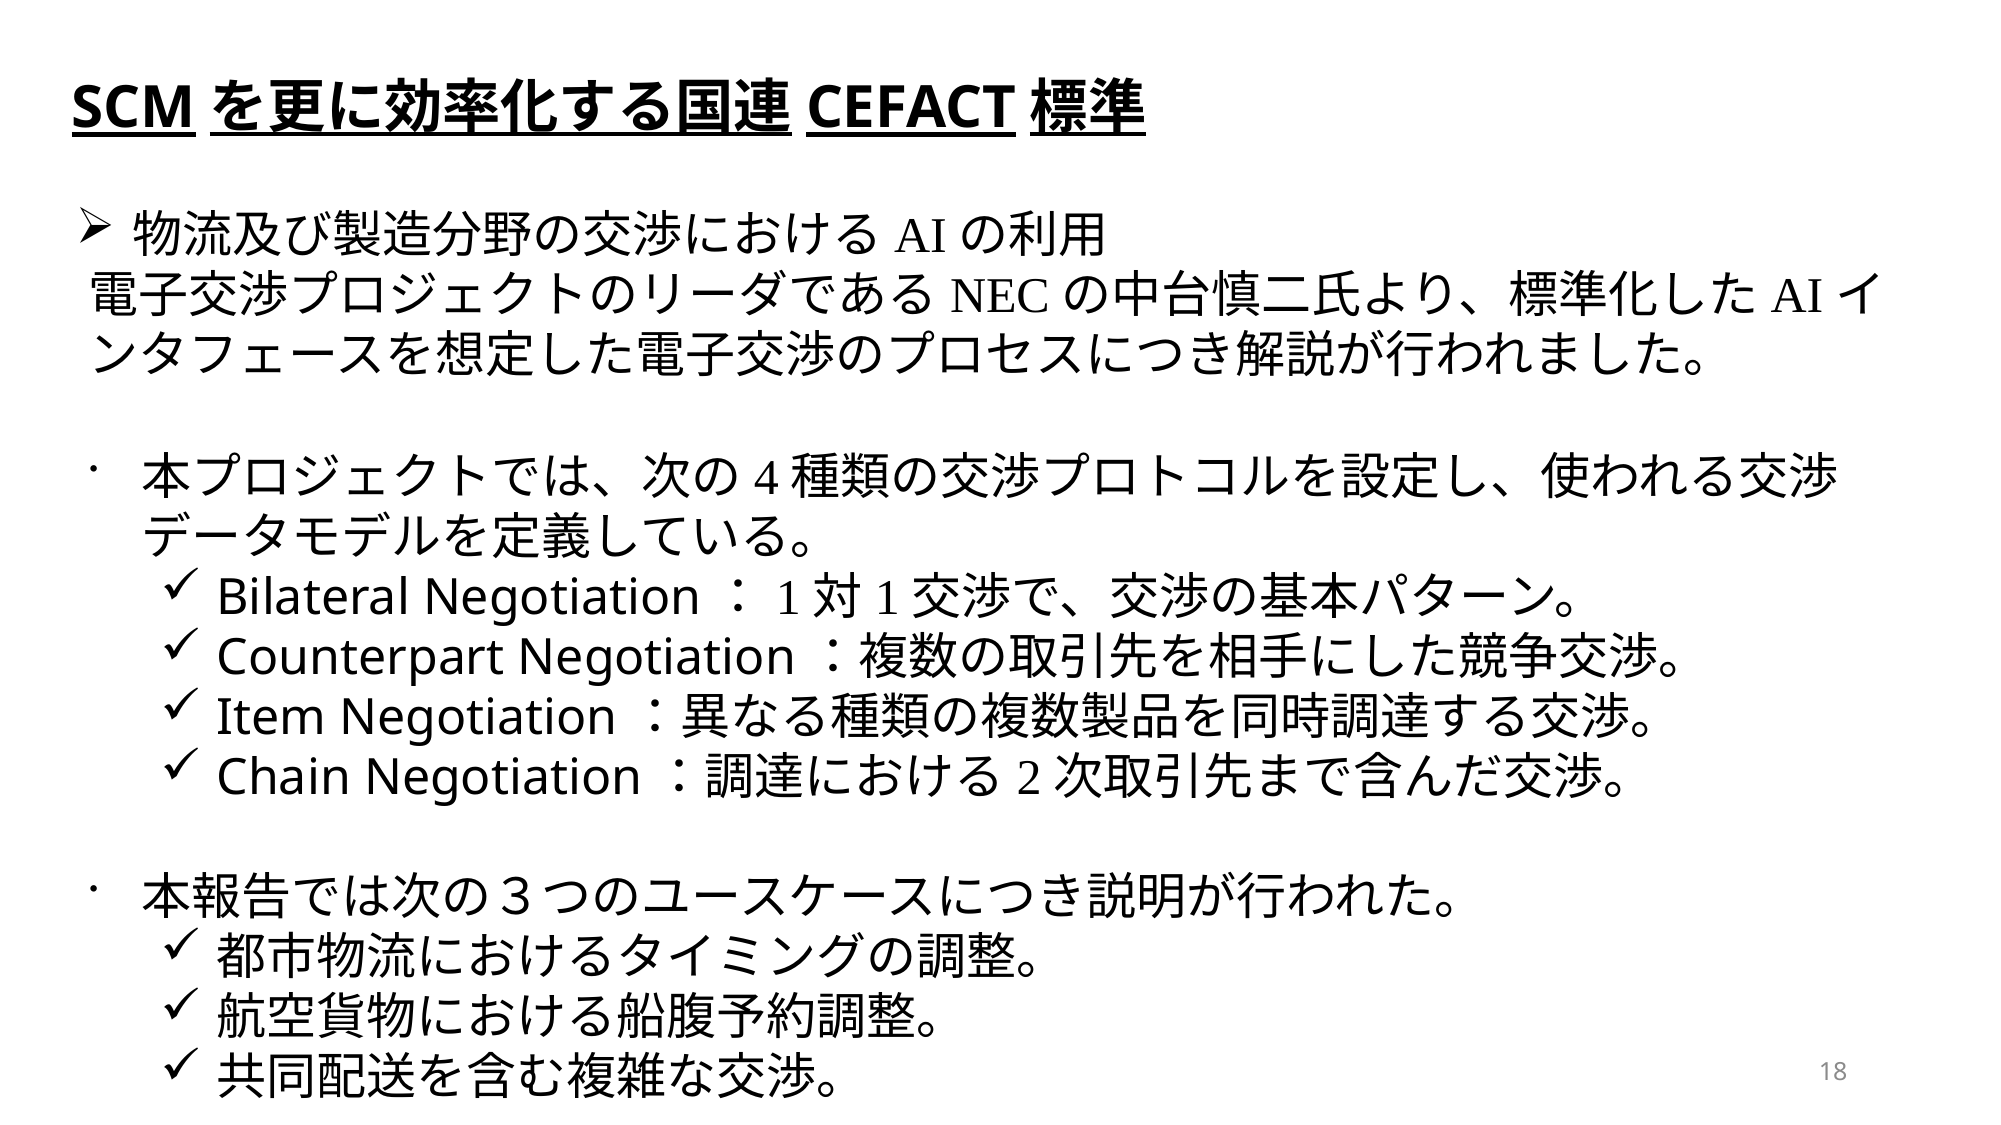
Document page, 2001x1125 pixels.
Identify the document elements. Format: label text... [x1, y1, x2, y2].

slide_number 18 [1412, 1042, 1863, 1103]
text_box 物流及び製造分野の交渉におけるAIの利用 電子交渉プロジェクトのリーダであるNECの中台慎二氏より、標準化したAIインタフェースを想定した電子交渉のプロセスにつき解説が行われました。 [0, 194, 1907, 435]
text_box 本プロジェクトでは、次の4種類の交渉プロトコルを設定し、使われる交渉データモデルを定義している。 Bilateral Negotiation：1対1交渉で、交渉の基本パターン。 Counterpart Negotiation：複数の取引先を相手にした競争交渉。 Item Negotiation：異なる種類の複数製品を同時調達する交渉。 Chain Negotiation：調達における2次取引先まで含んだ交渉。 本報告では次の３つのユースケースにつき説明が行われた。 都市物流におけるタイミングの調整。 航空貨物における船腹予約調整。 共同配送を含む複雑な交渉。 [70, 437, 1907, 1125]
text_box SCMを更に効率化する国連CEFACT標準 [56, 62, 1416, 147]
